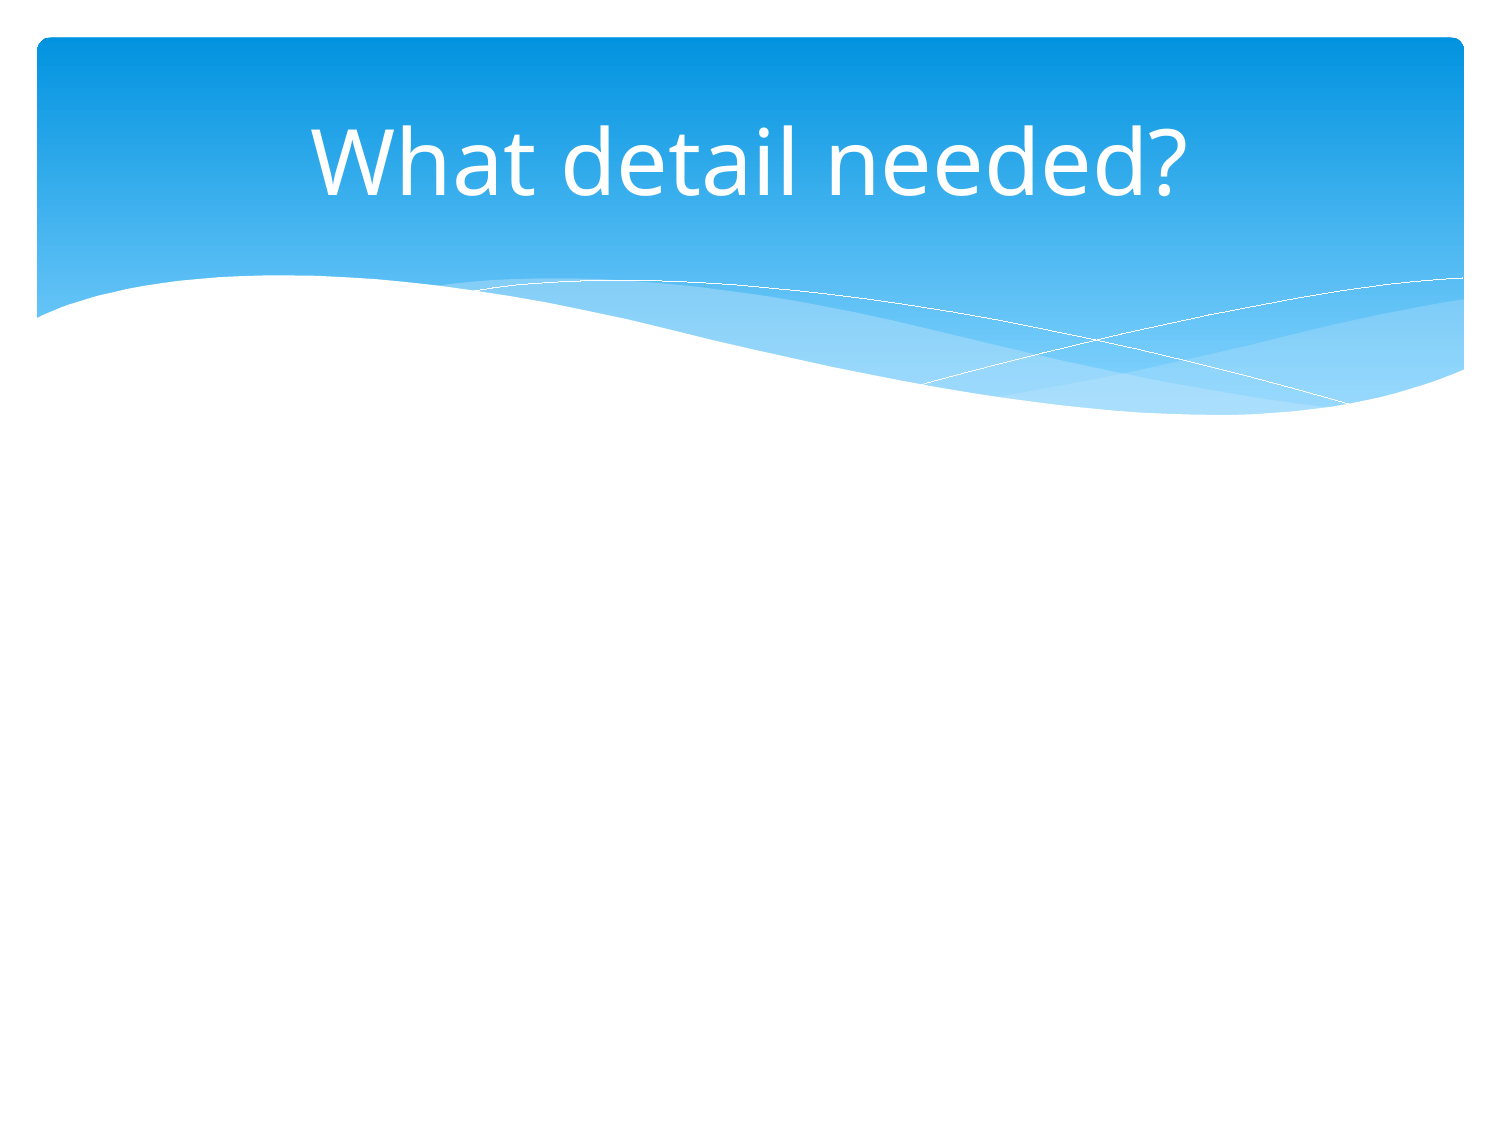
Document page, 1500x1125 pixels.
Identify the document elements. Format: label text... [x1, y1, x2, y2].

title What detail needed? [75, 55, 1425, 261]
